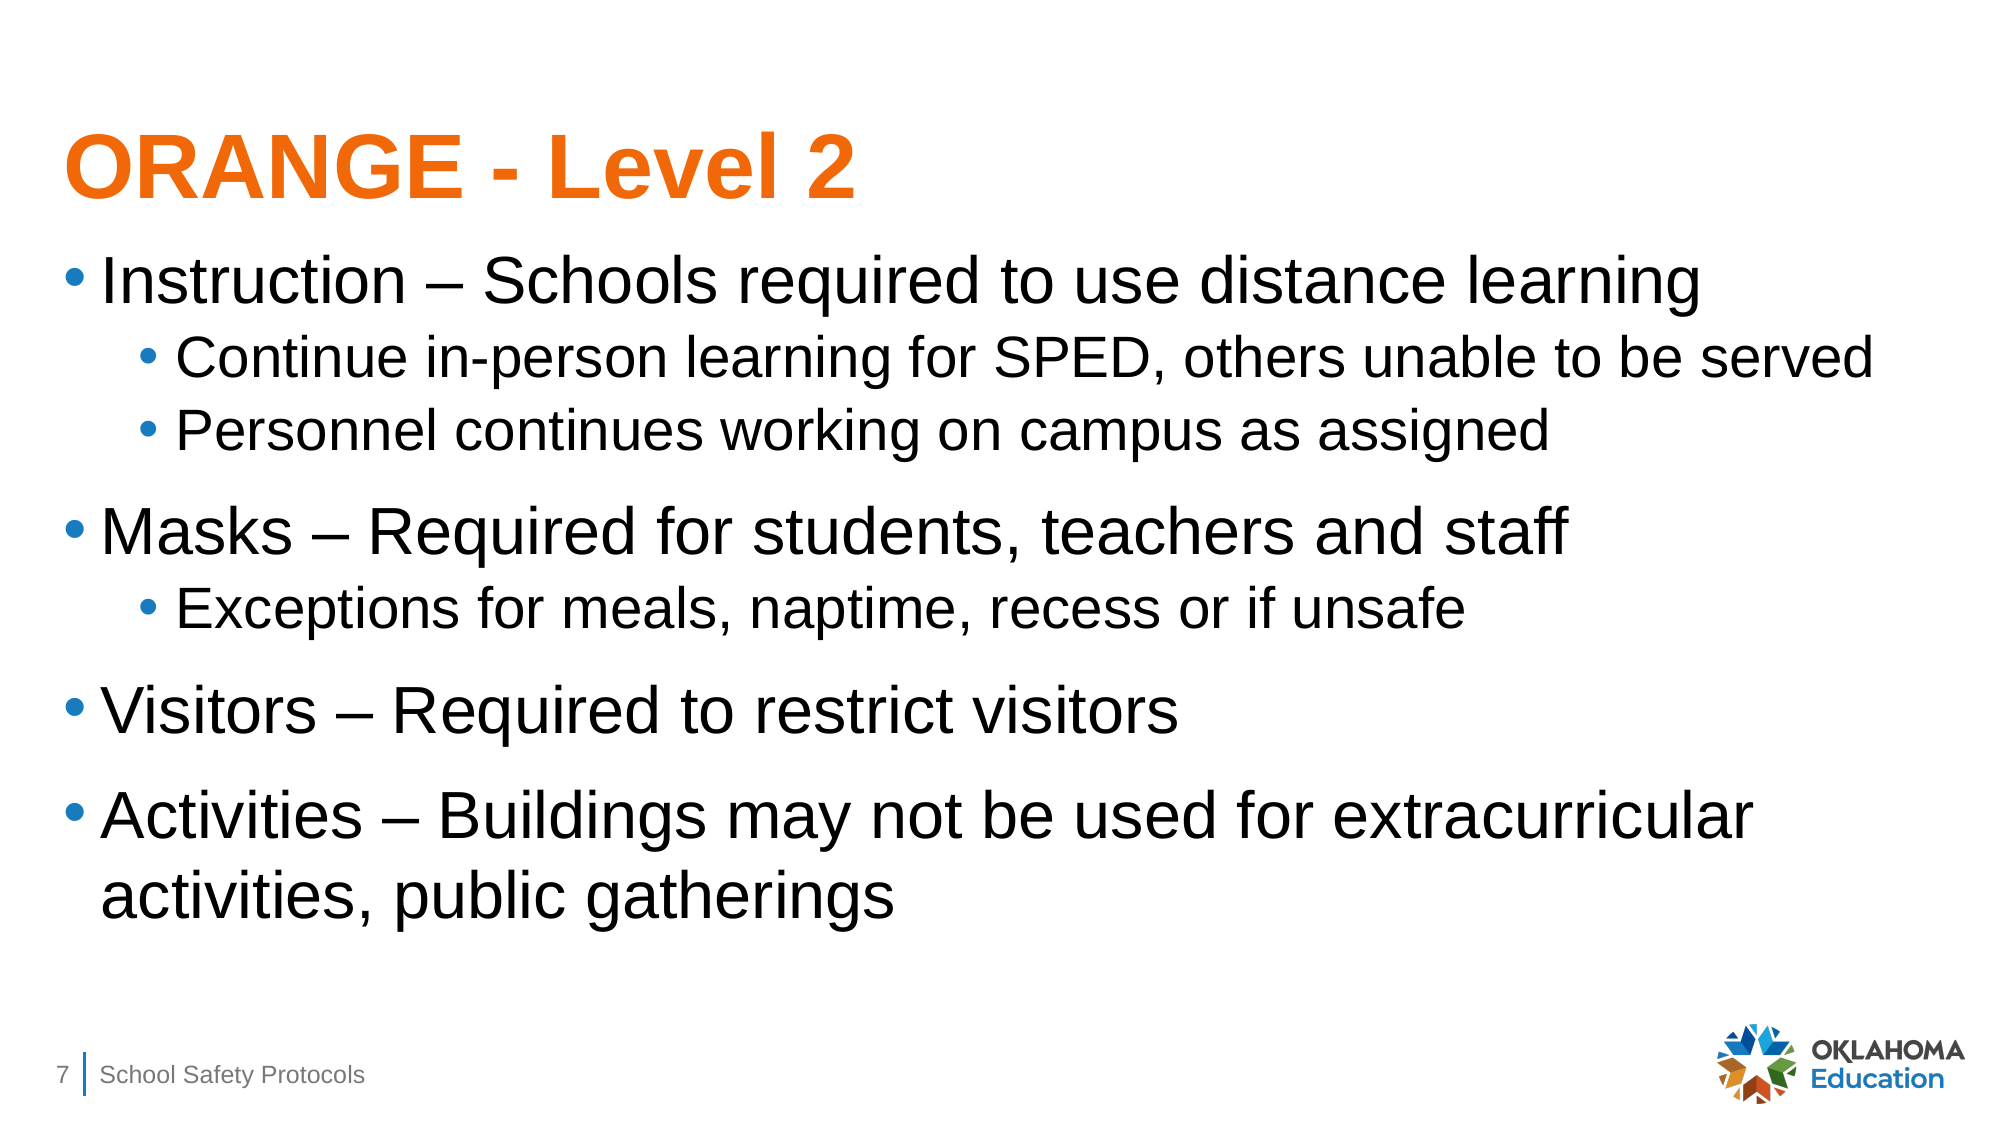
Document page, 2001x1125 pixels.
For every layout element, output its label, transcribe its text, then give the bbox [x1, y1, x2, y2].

footer School Safety Protocols [85, 1043, 1063, 1104]
picture [1717, 1024, 1965, 1104]
title ORANGE - Level 2 [48, 59, 1952, 229]
slide_number 7 [0, 1043, 85, 1104]
list Instruction – Schools required to use distance learning Continue in-person learning for SPED, others unable to be served Personnel continues working on campus as assigned Masks – Required for students, teachers and staff Exceptions for meals, naptime, recess or if unsafe Visitors – Required to restrict visitors Activities – Buildings may not be used for extracurricular activities, public gatherings [48, 229, 1952, 1044]
